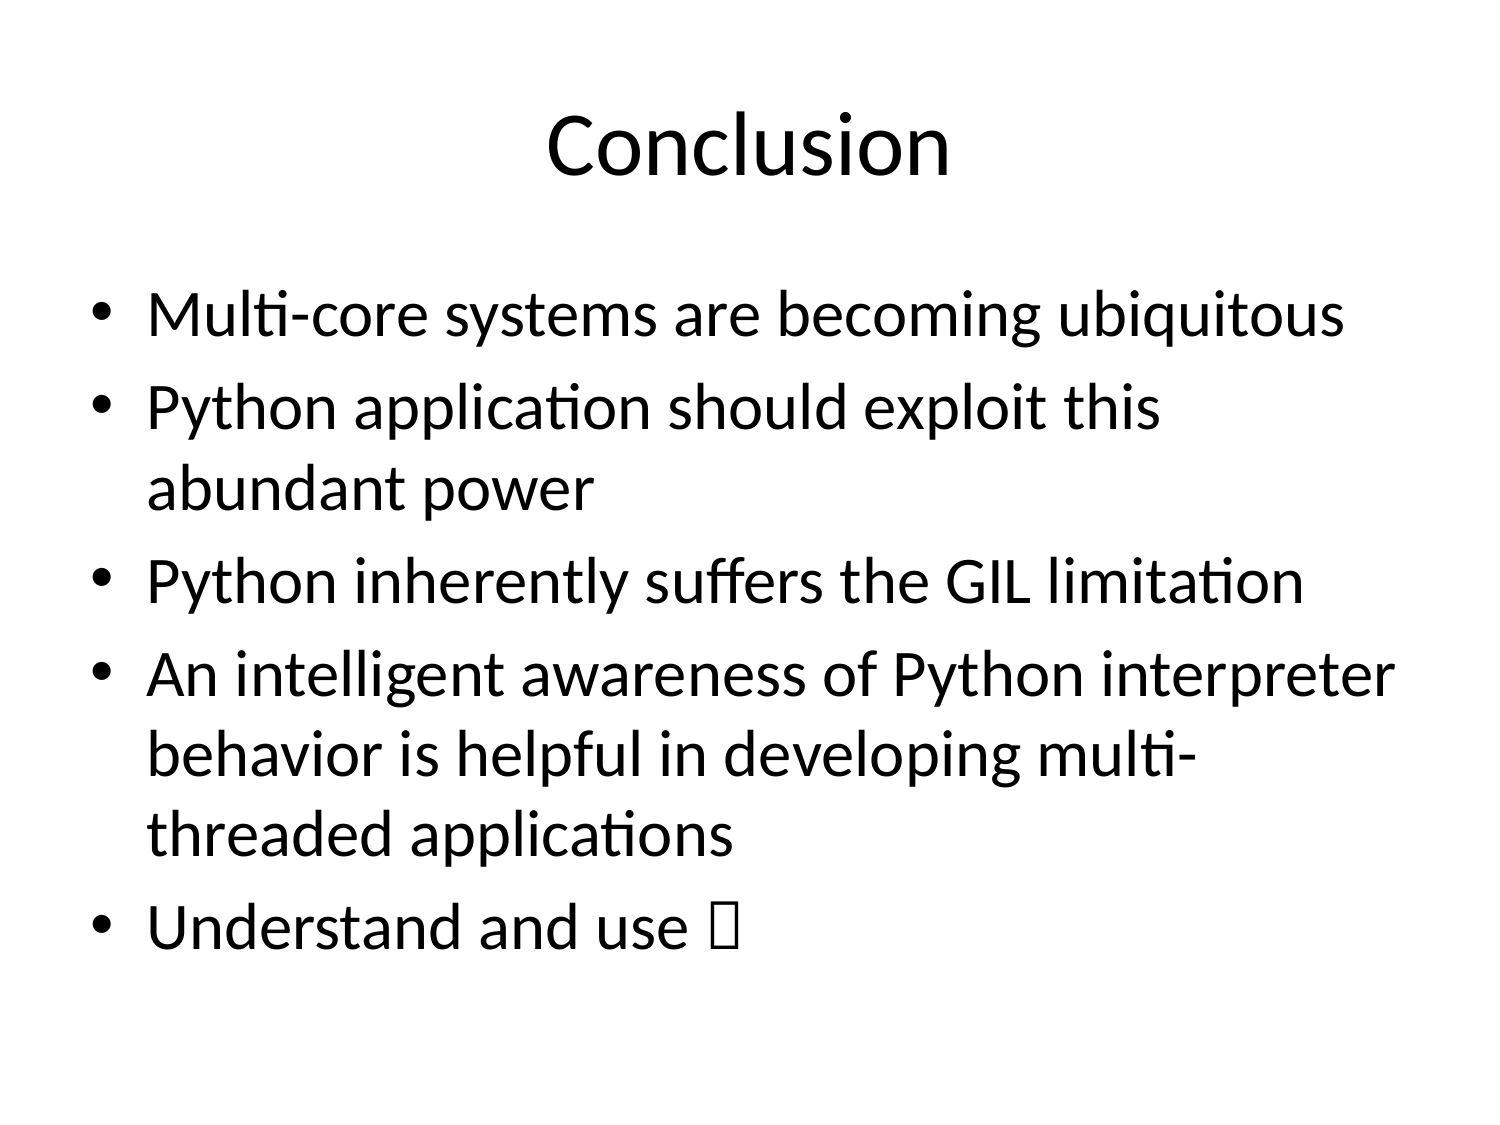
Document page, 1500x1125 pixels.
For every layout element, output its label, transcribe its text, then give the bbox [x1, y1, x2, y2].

list Multi-core systems are becoming ubiquitous Python application should exploit this abundant power Python inherently suffers the GIL limitation An intelligent awareness of Python interpreter behavior is helpful in developing multi-threaded applications Understand and use  [75, 262, 1425, 1005]
title Conclusion [75, 45, 1425, 233]
